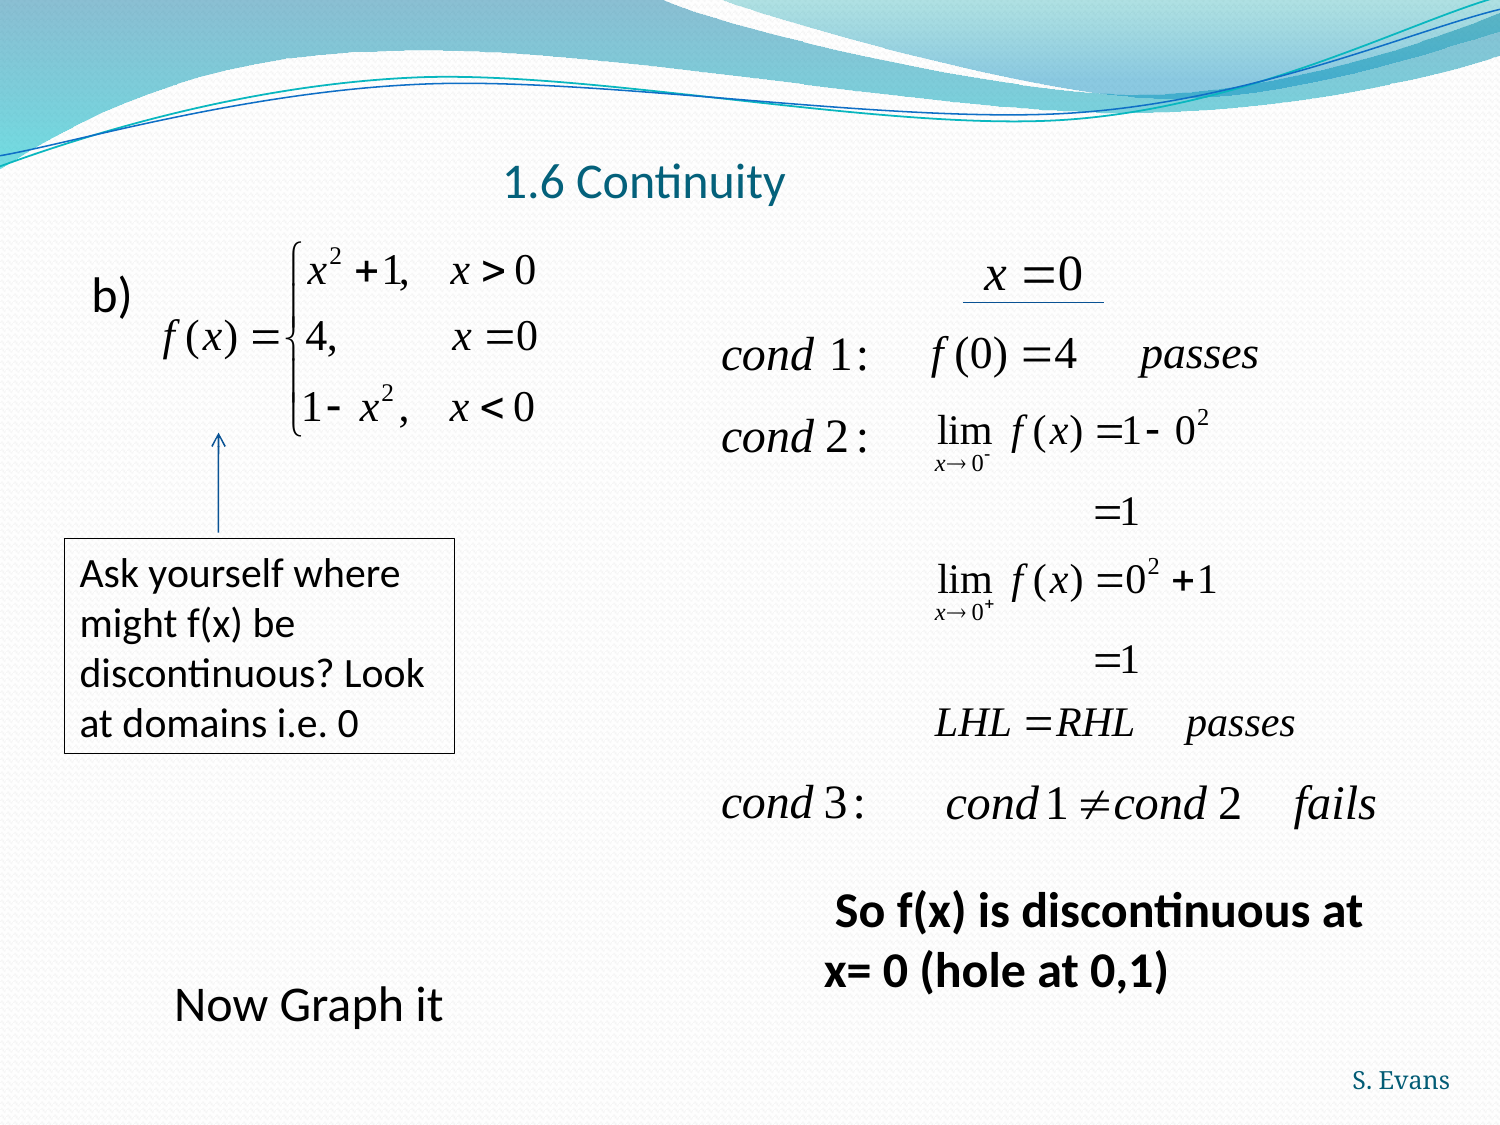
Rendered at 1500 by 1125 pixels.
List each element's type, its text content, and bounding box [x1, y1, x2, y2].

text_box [915, 325, 1270, 388]
footer S. Evans [1352, 1035, 1453, 1095]
title 1.6 Continuity [501, 115, 987, 209]
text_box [714, 408, 875, 474]
text_box So f(x) is discontinuous at x= 0 (hole at 0,1) [809, 869, 1412, 1005]
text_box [974, 243, 1093, 302]
text_box Now Graph it [159, 964, 526, 1039]
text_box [147, 231, 548, 503]
text_box Ask yourself where might f(x) be discontinuous? Look at domains i.e. 0 [64, 538, 455, 754]
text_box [938, 774, 1386, 840]
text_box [714, 774, 871, 840]
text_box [926, 396, 1306, 755]
list b) [76, 255, 1425, 1038]
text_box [714, 325, 875, 391]
